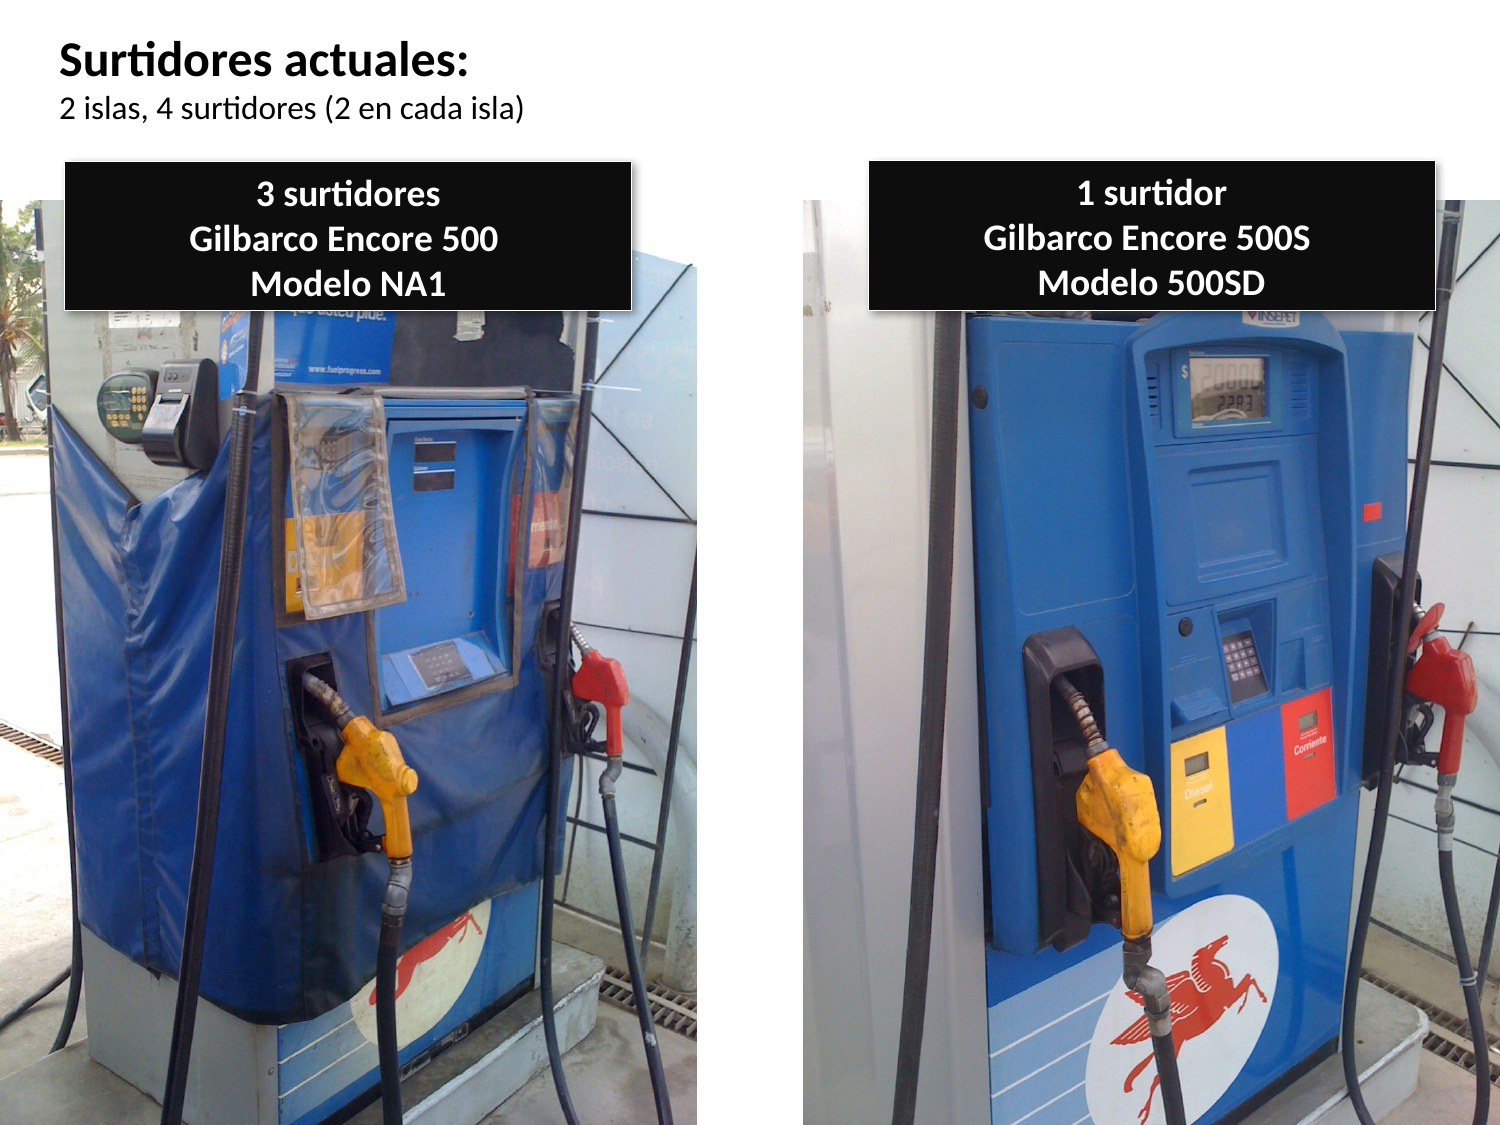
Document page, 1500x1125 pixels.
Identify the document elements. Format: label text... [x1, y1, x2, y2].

text_box Surtidores actuales: 2 islas, 4 surtidores (2 en cada isla) [44, 19, 541, 134]
text_box 3 surtidores Gilbarco Encore 500 Modelo NA1 [64, 161, 632, 199]
text_box 1 surtidor Gilbarco Encore 500S Modelo 500SD [868, 160, 1436, 199]
picture [0, 200, 697, 1125]
picture [803, 200, 1500, 1125]
